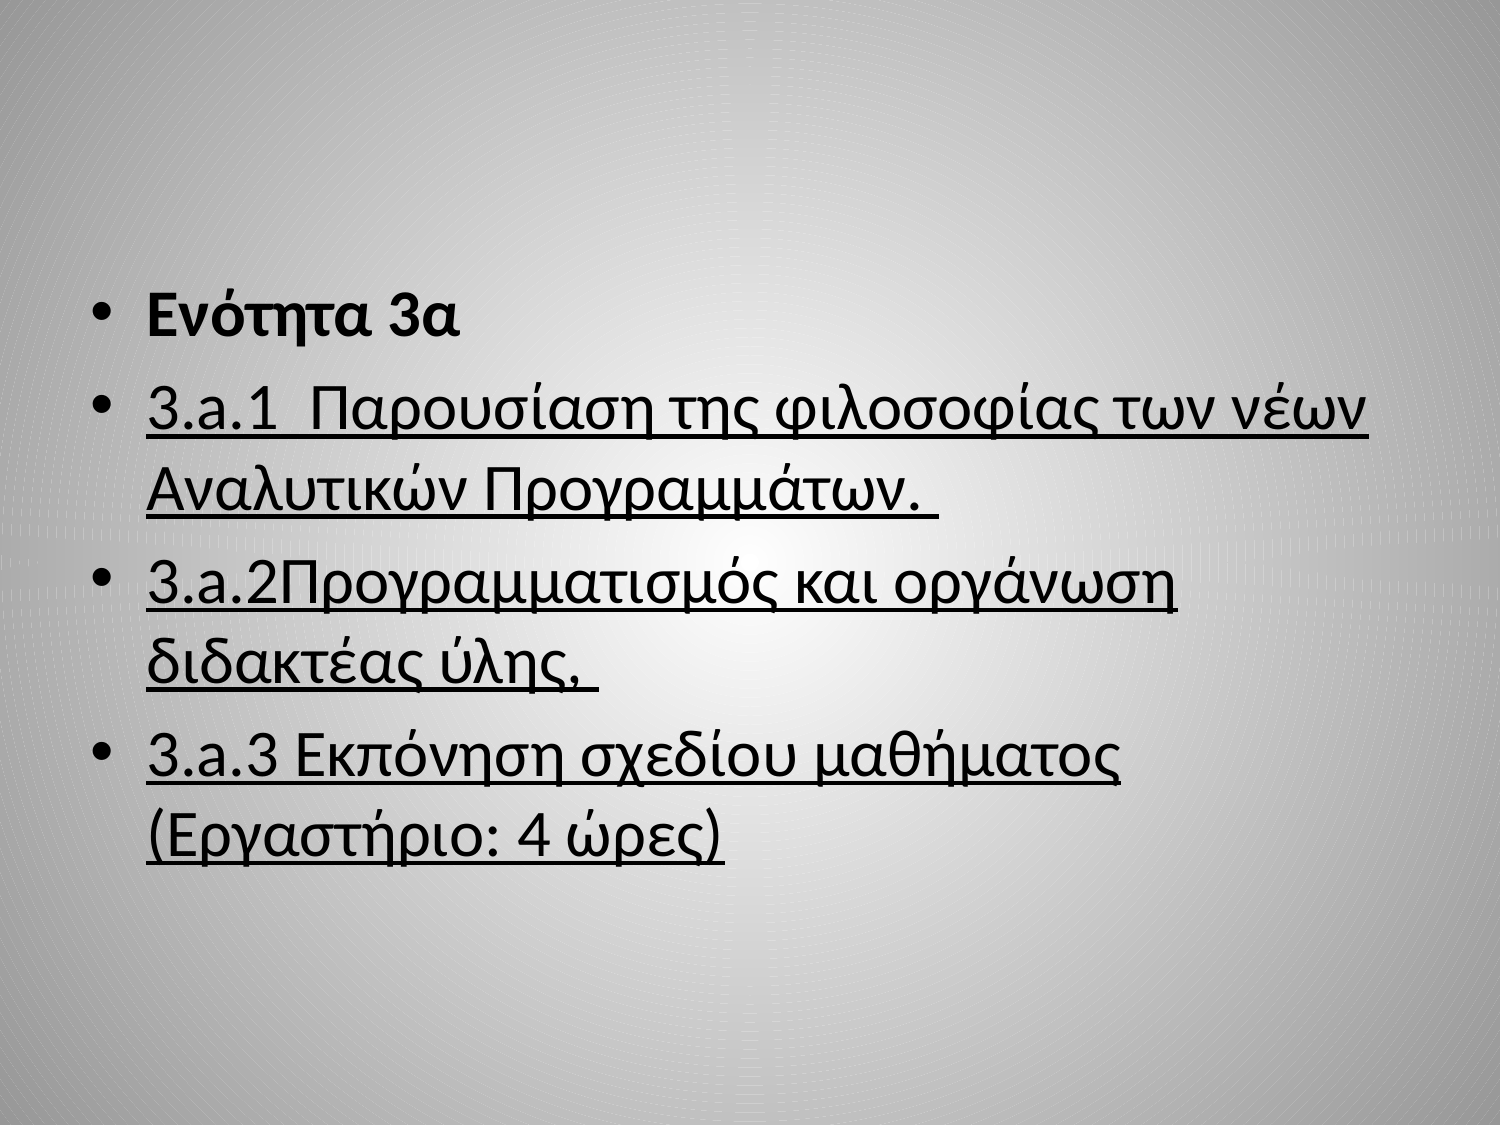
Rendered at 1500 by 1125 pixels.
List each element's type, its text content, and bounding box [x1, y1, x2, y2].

list Ενότητα 3α 3.a.1 Παρουσίαση της φιλοσοφίας των νέων Αναλυτικών Προγραμμάτων. 3.a.2Προγραμματισμός και οργάνωση διδακτέας ύλης, 3.a.3 Eκπόνηση σχεδίου μαθήματος (Εργαστήριο: 4 ώρες) [75, 262, 1425, 1005]
